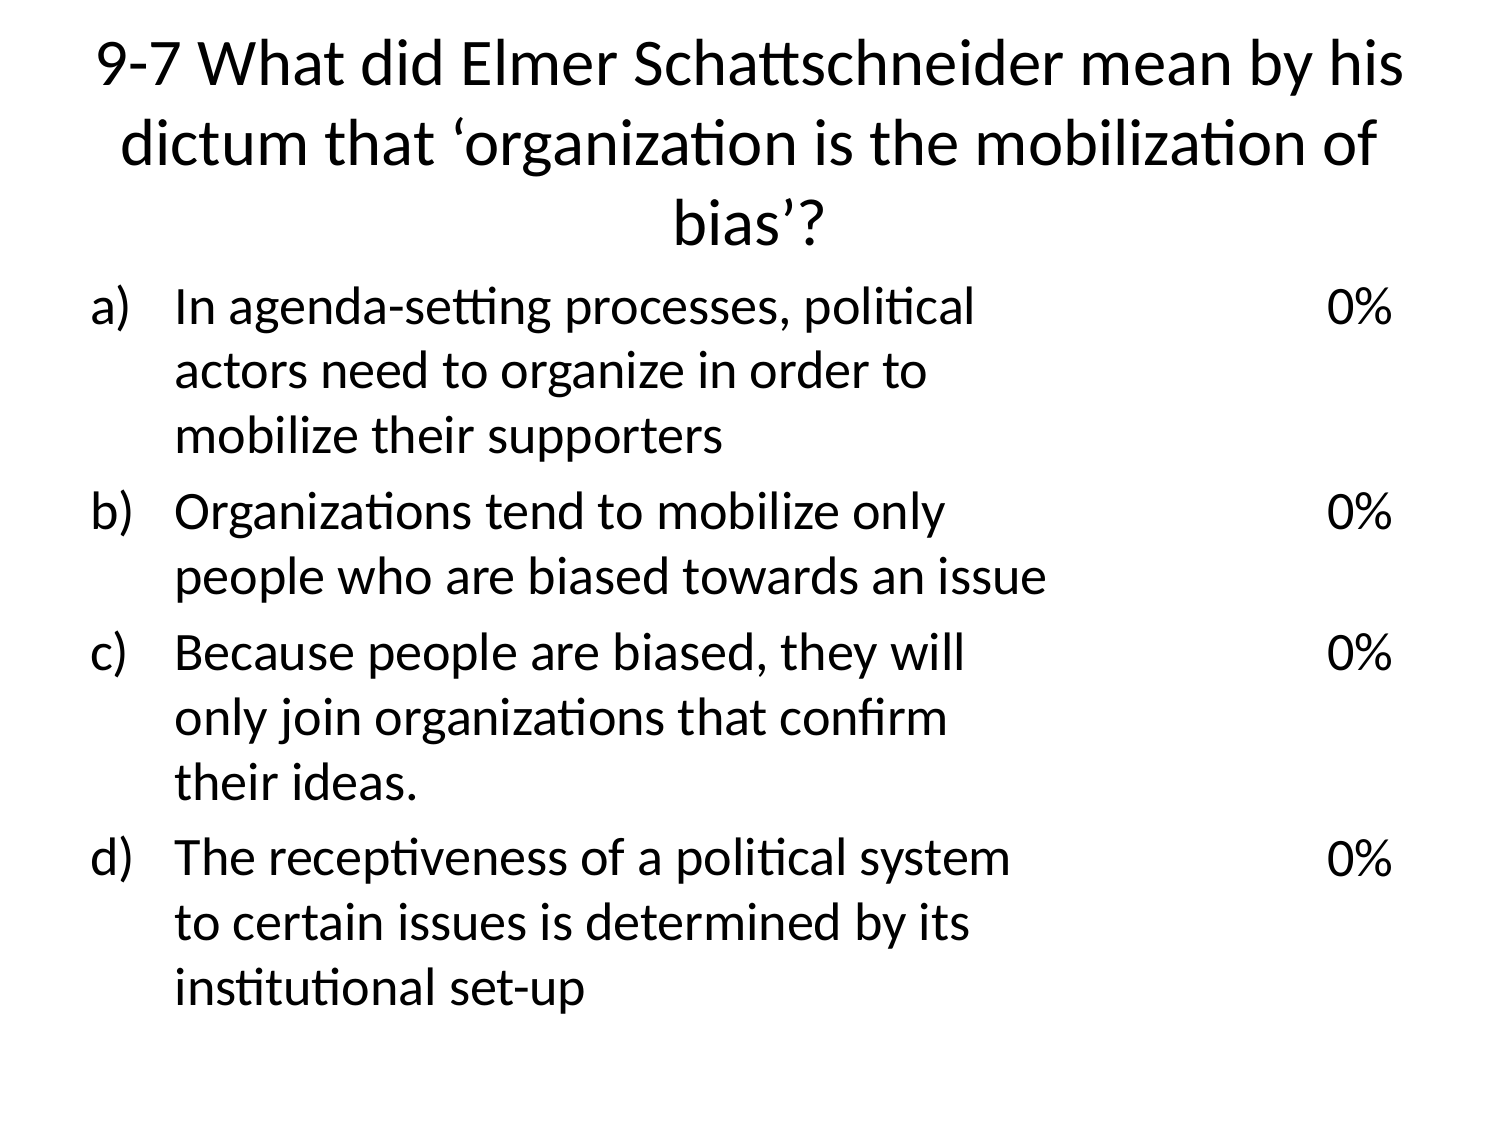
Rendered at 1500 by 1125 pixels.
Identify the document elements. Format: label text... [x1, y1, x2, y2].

list 0% 0% 0% 0% [1124, 262, 1409, 1006]
title 9-7 What did Elmer Schattschneider mean by his dictum that ‘organization is the mobilization of bias’? [74, 11, 1426, 267]
list In agenda-setting processes, political actors need to organize in order to mobilize their supporters Organizations tend to mobilize only people who are biased towards an issue Because people are biased, they will only join organizations that confirm their ideas. The receptiveness of a political system to certain issues is determined by its institutional set-up [74, 262, 1076, 1076]
